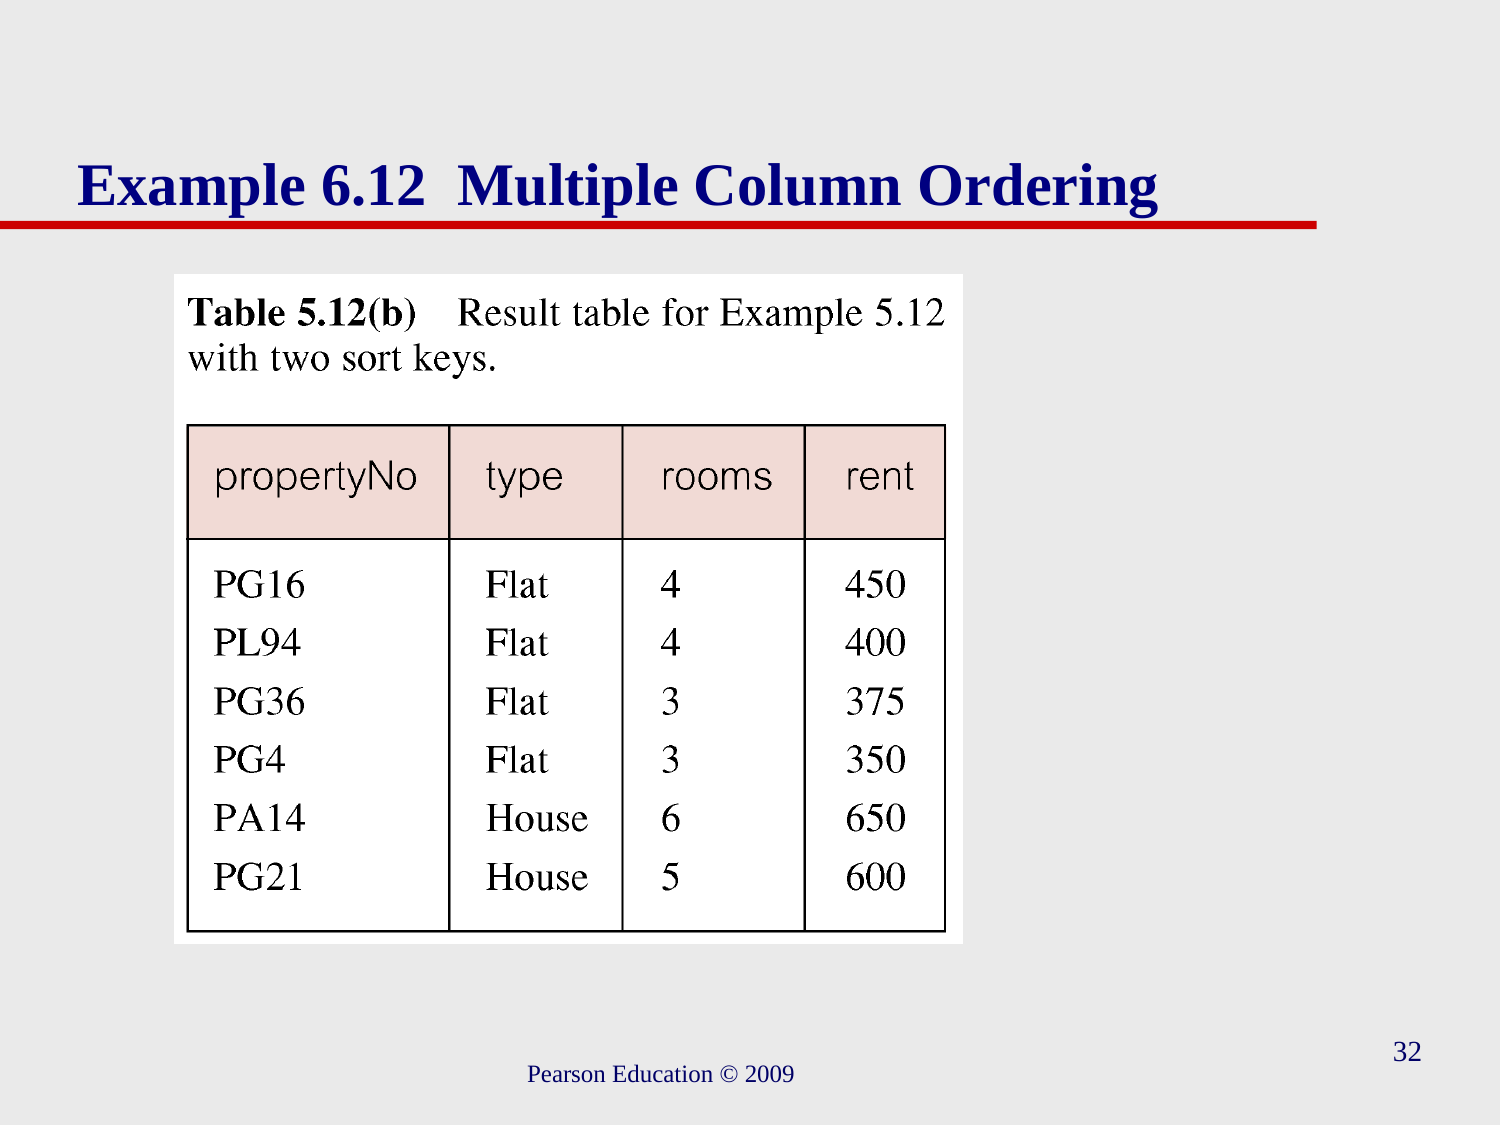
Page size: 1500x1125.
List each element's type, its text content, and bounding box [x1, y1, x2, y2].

picture [174, 274, 963, 944]
text_box Pearson Education © 2009 [512, 1050, 1038, 1095]
title Example 6.12 Multiple Column Ordering [62, 43, 1338, 226]
slide_number 32 [1124, 1012, 1438, 1088]
